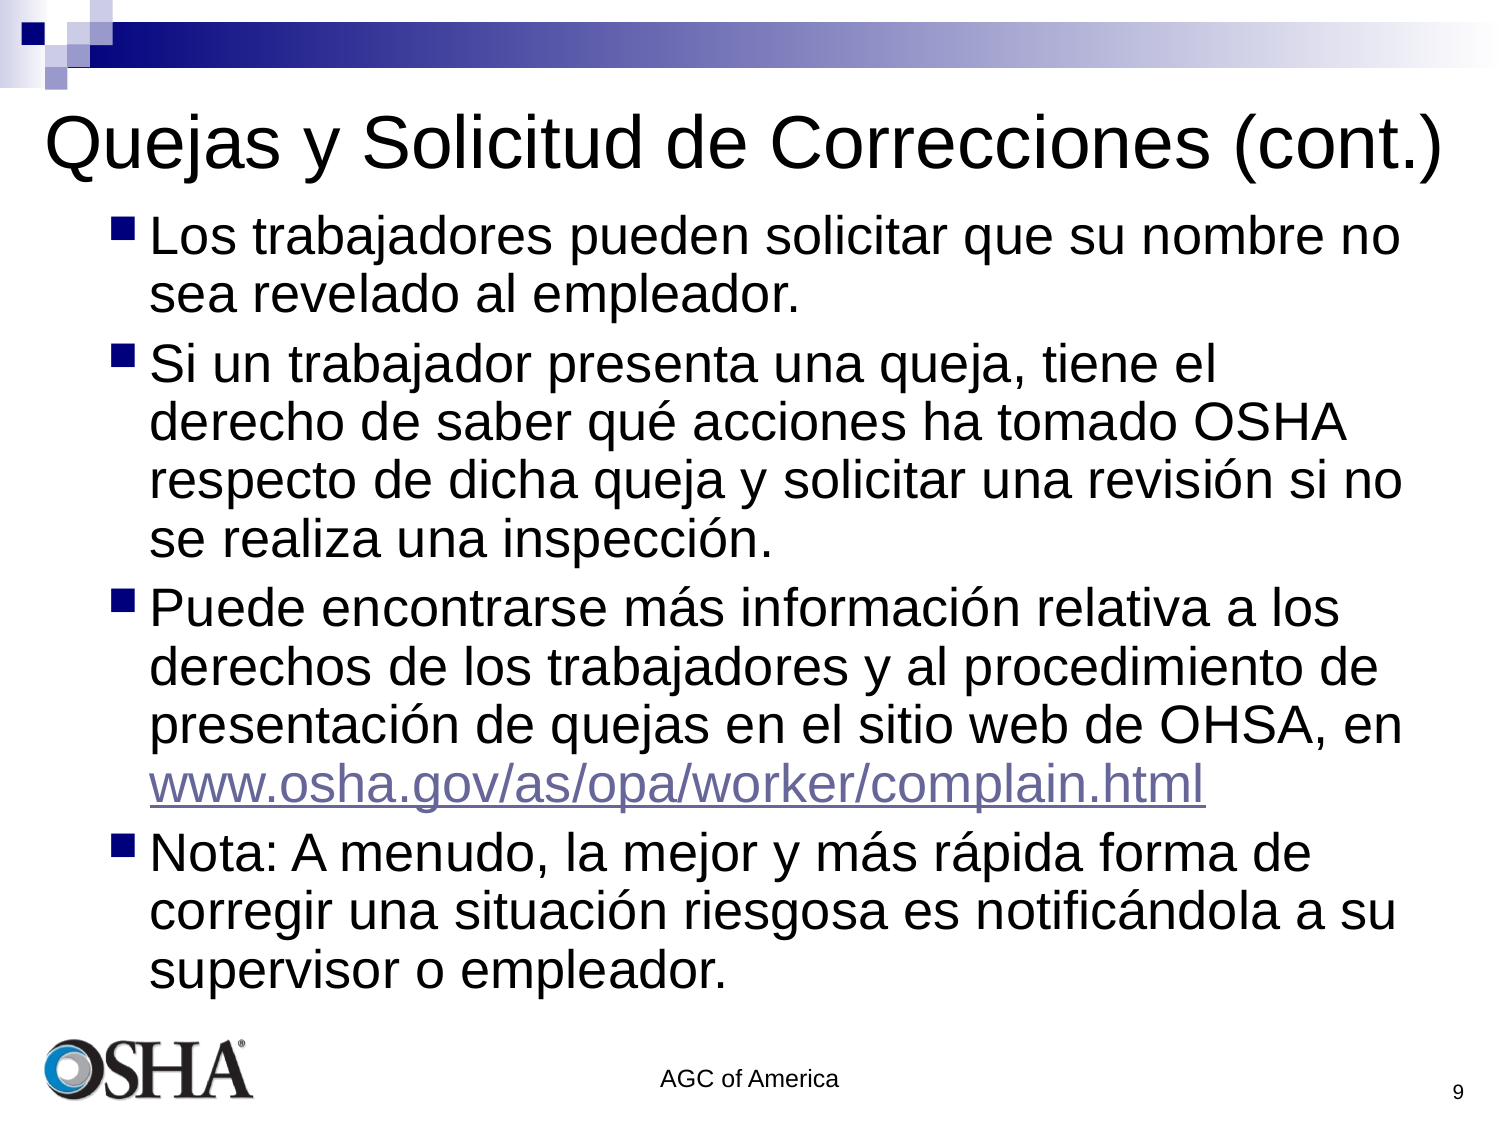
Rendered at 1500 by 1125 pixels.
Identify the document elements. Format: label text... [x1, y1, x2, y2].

list Los trabajadores pueden solicitar que su nombre no sea revelado al empleador. Si un trabajador presenta una queja, tiene el derecho de saber qué acciones ha tomado OSHA respecto de dicha queja y solicitar una revisión si no se realiza una inspección. Puede encontrarse más información relativa a los derechos de los trabajadores y al procedimiento de presentación de quejas en el sitio web de OHSA, en www.osha.gov/as/opa/worker/complain.html Nota: A menudo, la mejor y más rápida forma de corregir una situación riesgosa es notificándola a su supervisor o empleador. [75, 200, 1425, 943]
footer AGC of America [512, 1025, 988, 1100]
title Quejas y Solicitud de Correcciones (cont.) [29, 45, 1500, 233]
picture [29, 1029, 268, 1102]
text_box 9 [1418, 1051, 1479, 1112]
